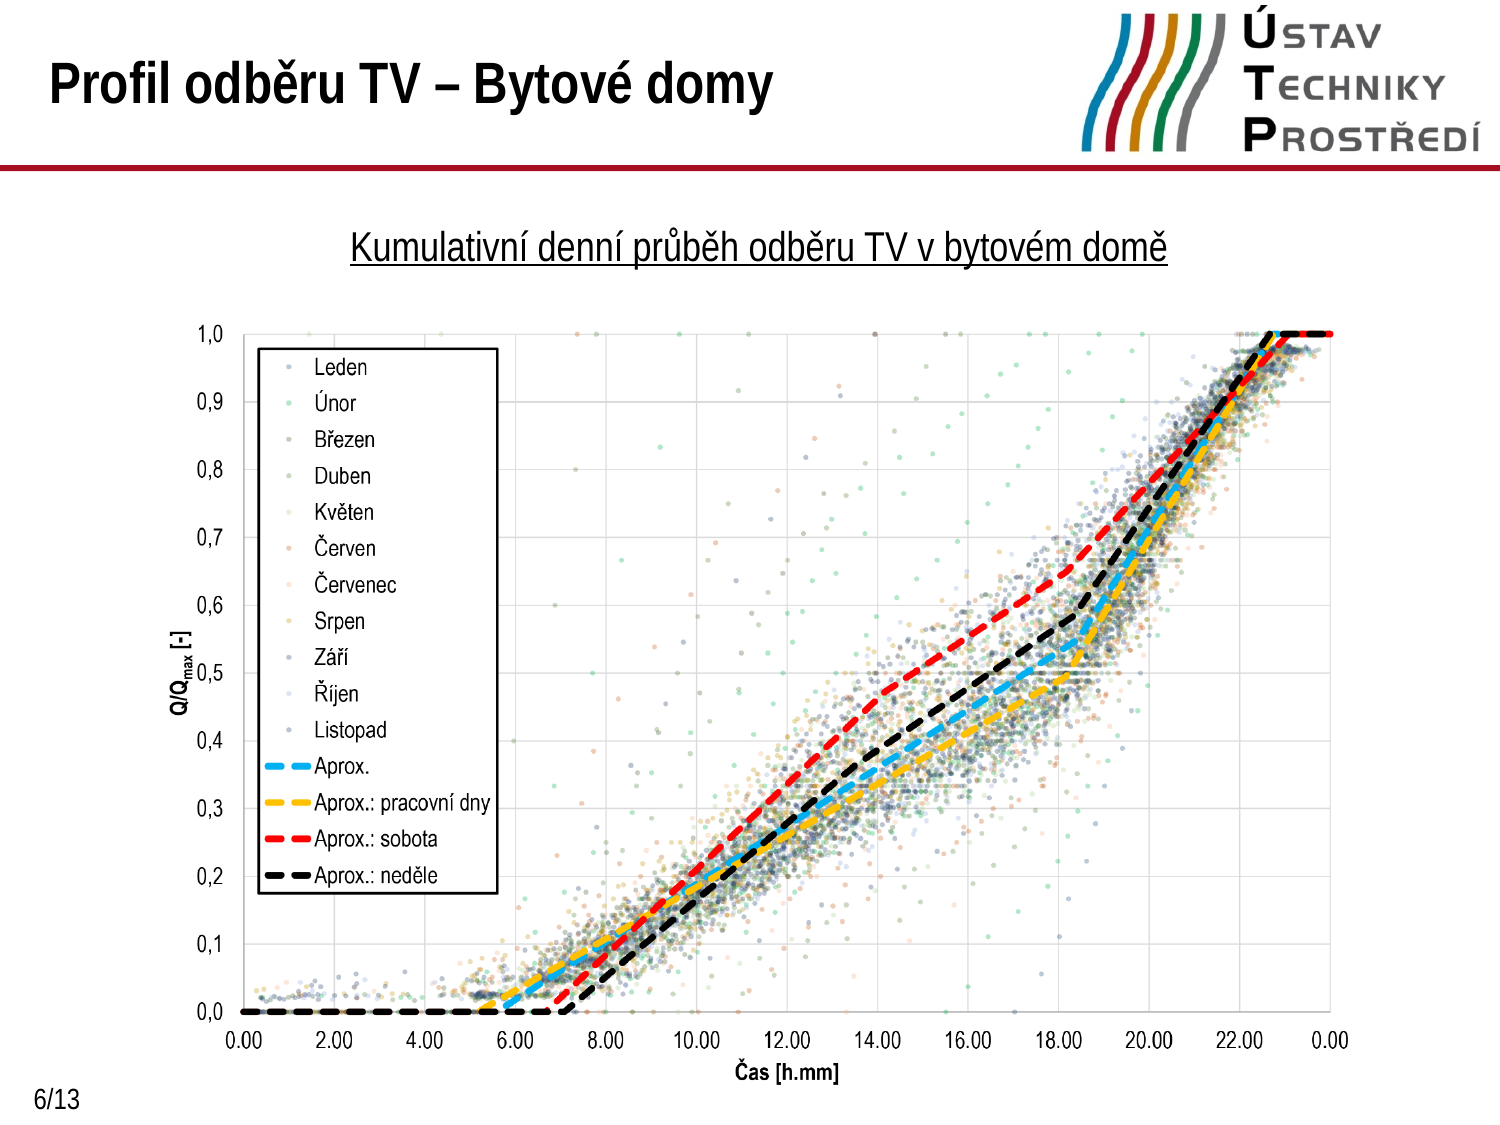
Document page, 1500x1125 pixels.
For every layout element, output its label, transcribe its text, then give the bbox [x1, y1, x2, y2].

text_box [0, 165, 1500, 172]
picture [1080, 5, 1483, 159]
picture [165, 319, 1356, 1088]
text_box Profil odběru TV – Bytové domy [34, 38, 1080, 123]
text_box Kumulativní denní průběh odběru TV v bytovém domě [335, 212, 1183, 278]
